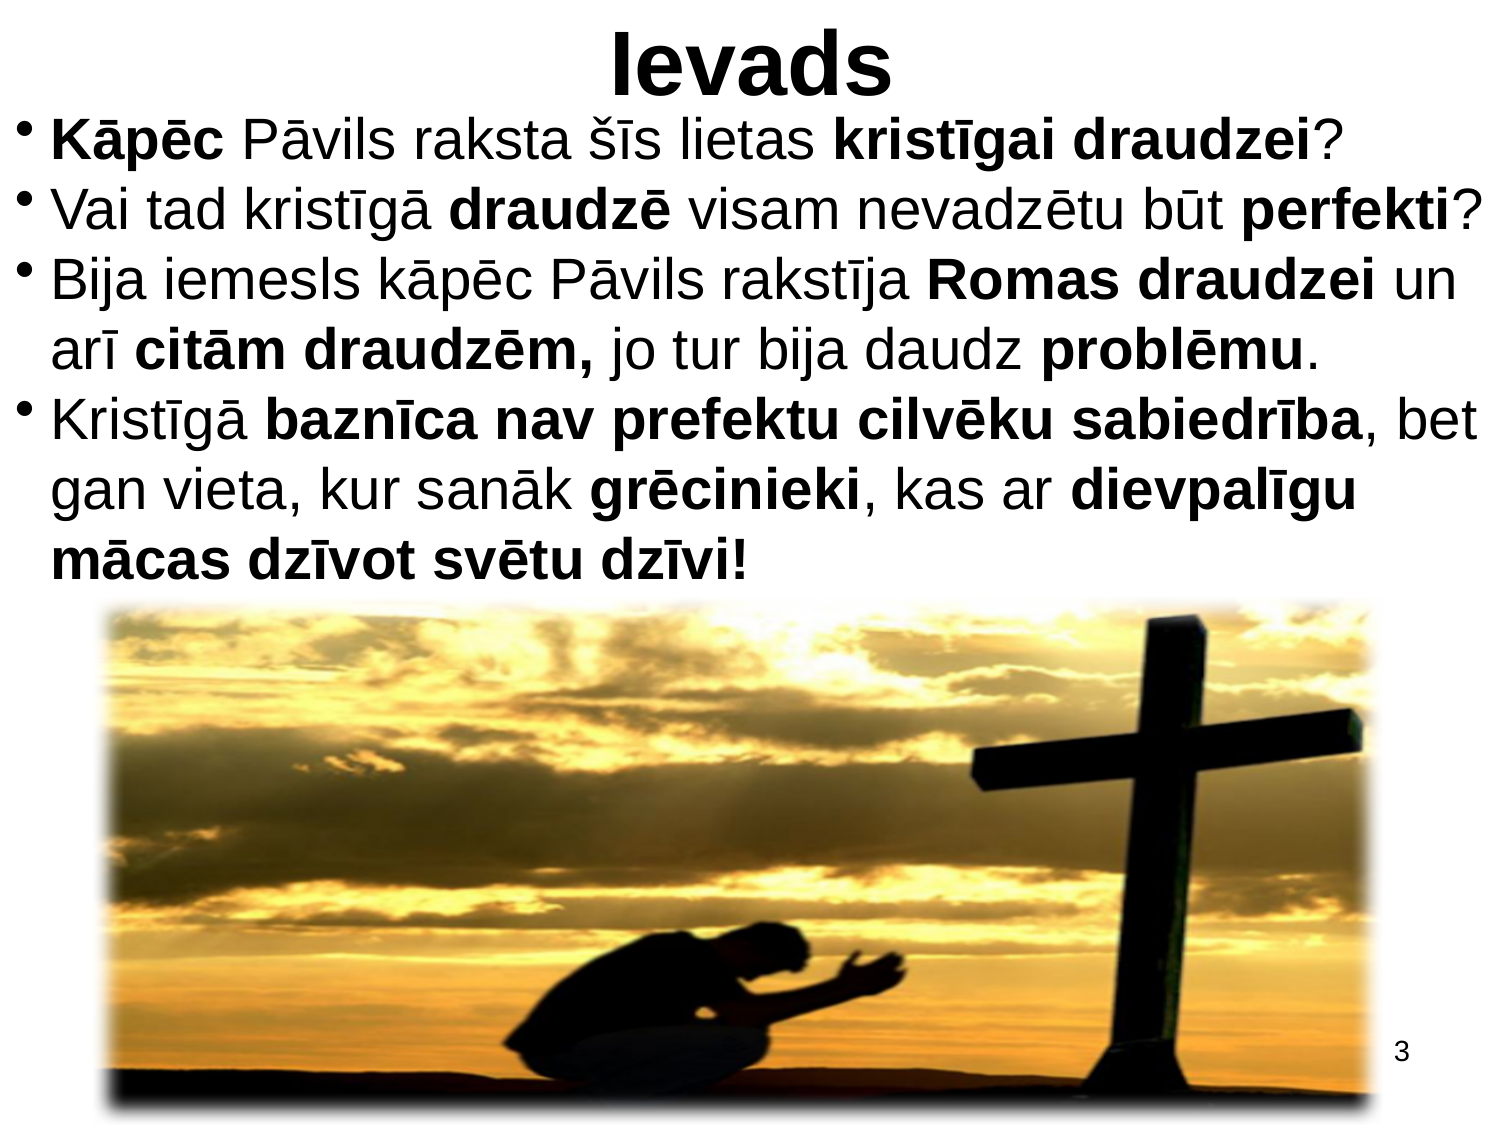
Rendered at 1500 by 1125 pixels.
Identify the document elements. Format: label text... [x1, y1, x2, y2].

text_box Kāpēc Pāvils raksta šīs lietas kristīgai draudzei? Vai tad kristīgā draudzē visam nevadzētu būt perfekti? Bija iemesls kāpēc Pāvils rakstīja Romas draudzei un arī citām draudzēm, jo tur bija daudz problēmu. Kristīgā baznīca nav prefektu cilvēku sabiedrība, bet gan vieta, kur sanāk grēcinieki, kas ar dievpalīgu mācas dzīvot svētu dzīvi! [0, 93, 1500, 599]
slide_number 3 [1387, 1024, 1426, 1103]
picture [93, 597, 1383, 1125]
title Ievads [76, 0, 1428, 93]
